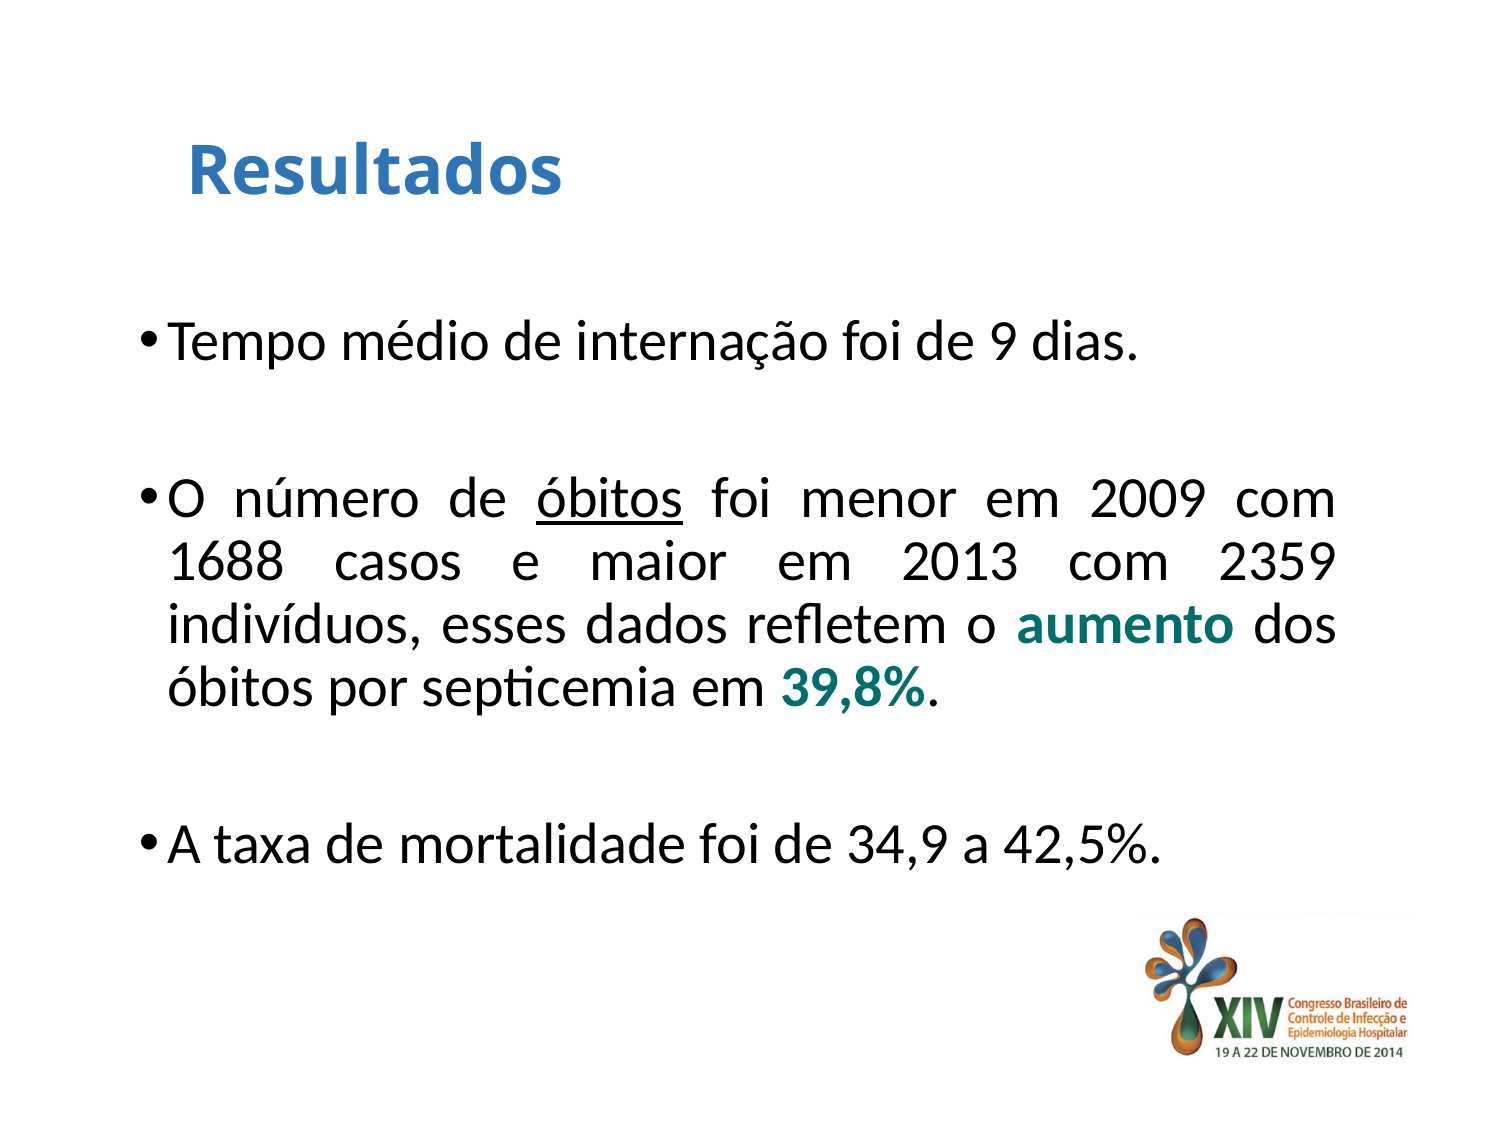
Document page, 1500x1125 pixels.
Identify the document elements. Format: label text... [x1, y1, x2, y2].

list Tempo médio de internação foi de 9 dias. O número de óbitos foi menor em 2009 com 1688 casos e maior em 2013 com 2359 indivíduos, esses dados refletem o aumento dos óbitos por septicemia em 39,8%. A taxa de mortalidade foi de 34,9 a 42,5%. [123, 302, 1353, 976]
title Resultados [171, 78, 1324, 266]
picture [1135, 912, 1414, 1059]
